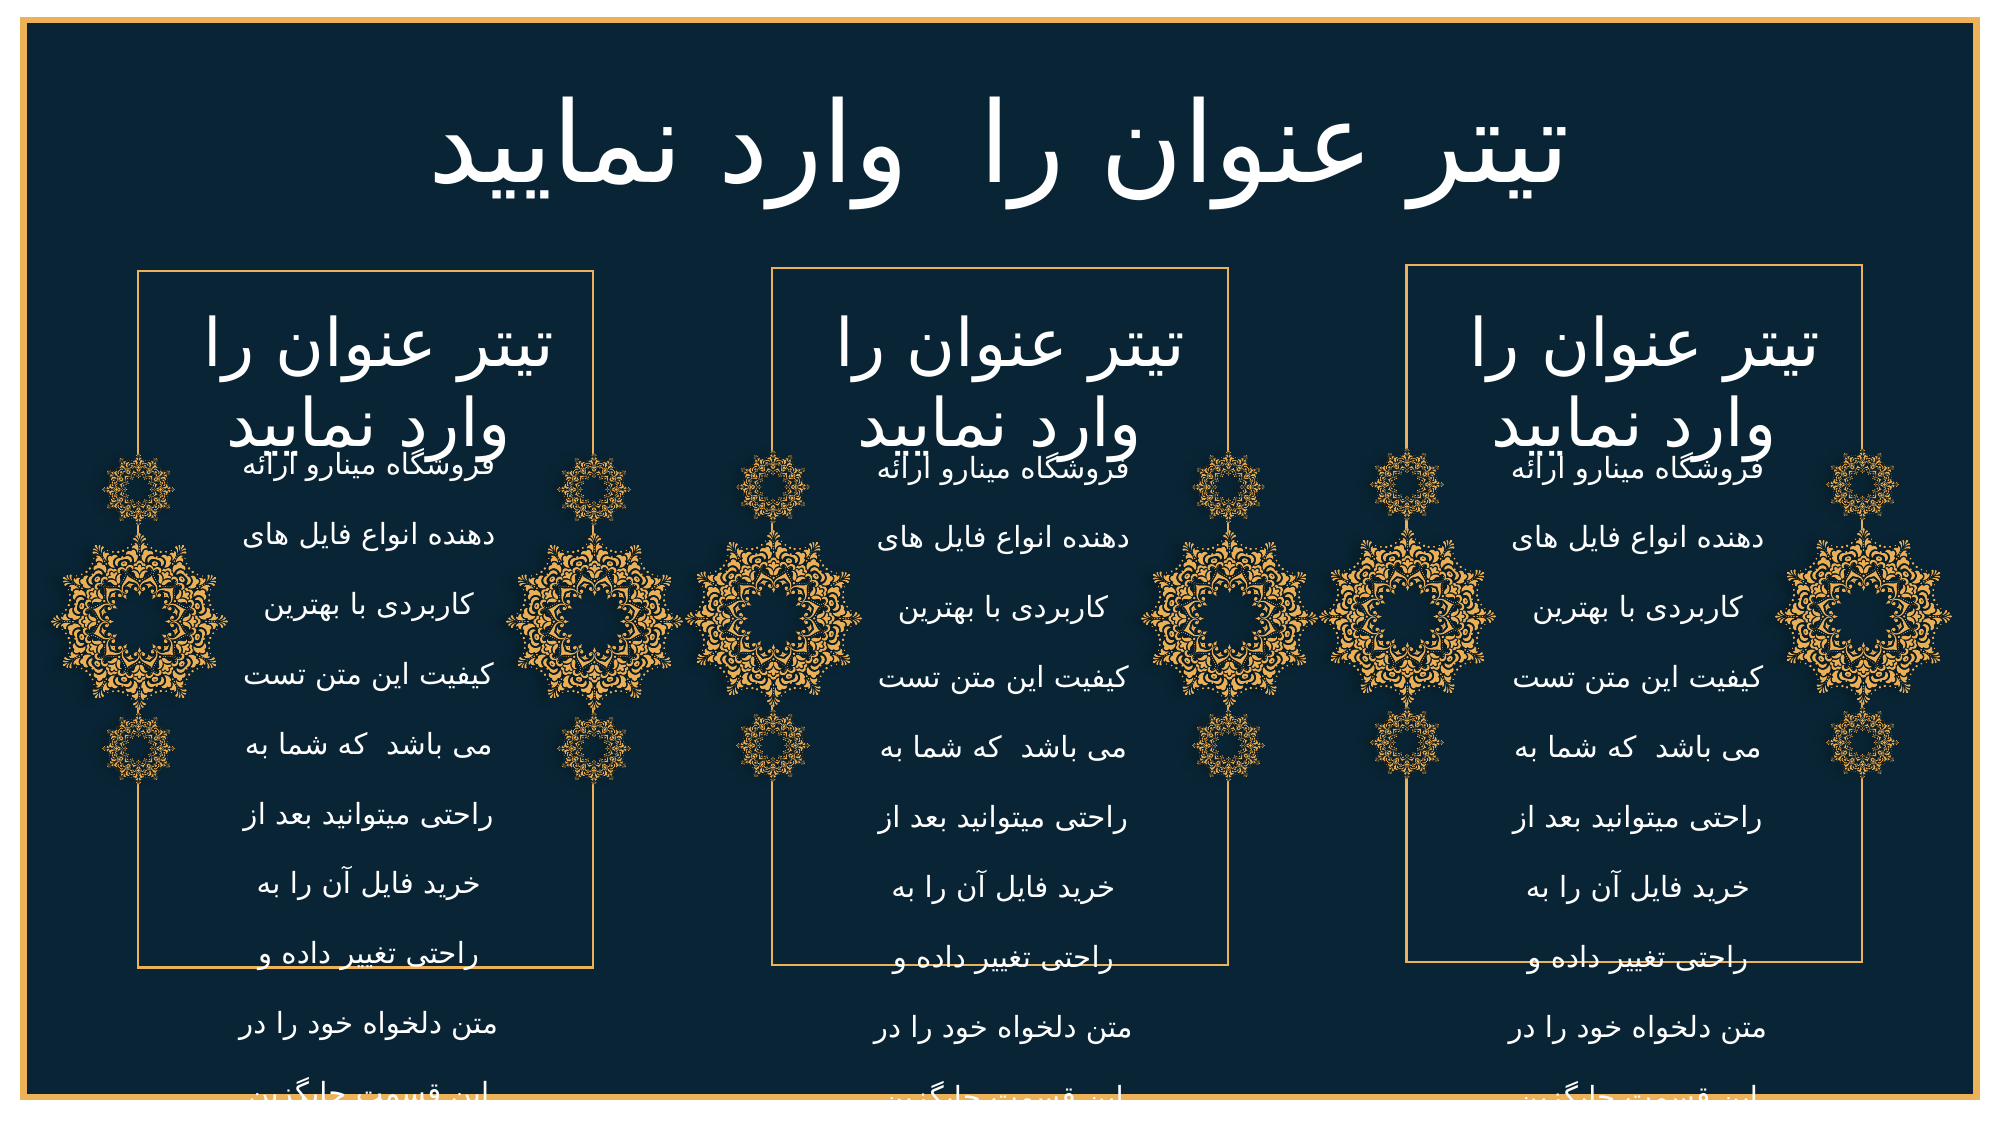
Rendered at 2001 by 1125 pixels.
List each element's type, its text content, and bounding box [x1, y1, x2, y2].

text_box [682, 267, 1318, 965]
text_box فروشگاه مینارو ارائه دهنده انواع فایل های کاربردی با بهترین کیفیت این متن تست می باشد که شما به راحتی میتوانید بعد از خرید فایل آن را به راحتی تغییر داده و متن دلخواه خود را در این قسمت جایگزین کنید [218, 968, 519, 1125]
text_box فروشگاه مینارو ارائه دهنده انواع فایل های کاربردی با بهترین کیفیت این متن تست می باشد که شما به راحتی میتوانید بعد از خرید فایل آن را به راحتی تغییر داده و متن دلخواه خود را در این قسمت جایگزین کنید [853, 965, 1153, 1125]
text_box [48, 270, 683, 968]
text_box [1317, 265, 1952, 963]
text_box تیتر عنوان را وارد نمایید [304, 62, 1696, 212]
text_box فروشگاه مینارو ارائه دهنده انواع فایل های کاربردی با بهترین کیفیت این متن تست می باشد که شما به راحتی میتوانید بعد از خرید فایل آن را به راحتی تغییر داده و متن دلخواه خود را در این قسمت جایگزین کنید [1488, 963, 1788, 1125]
